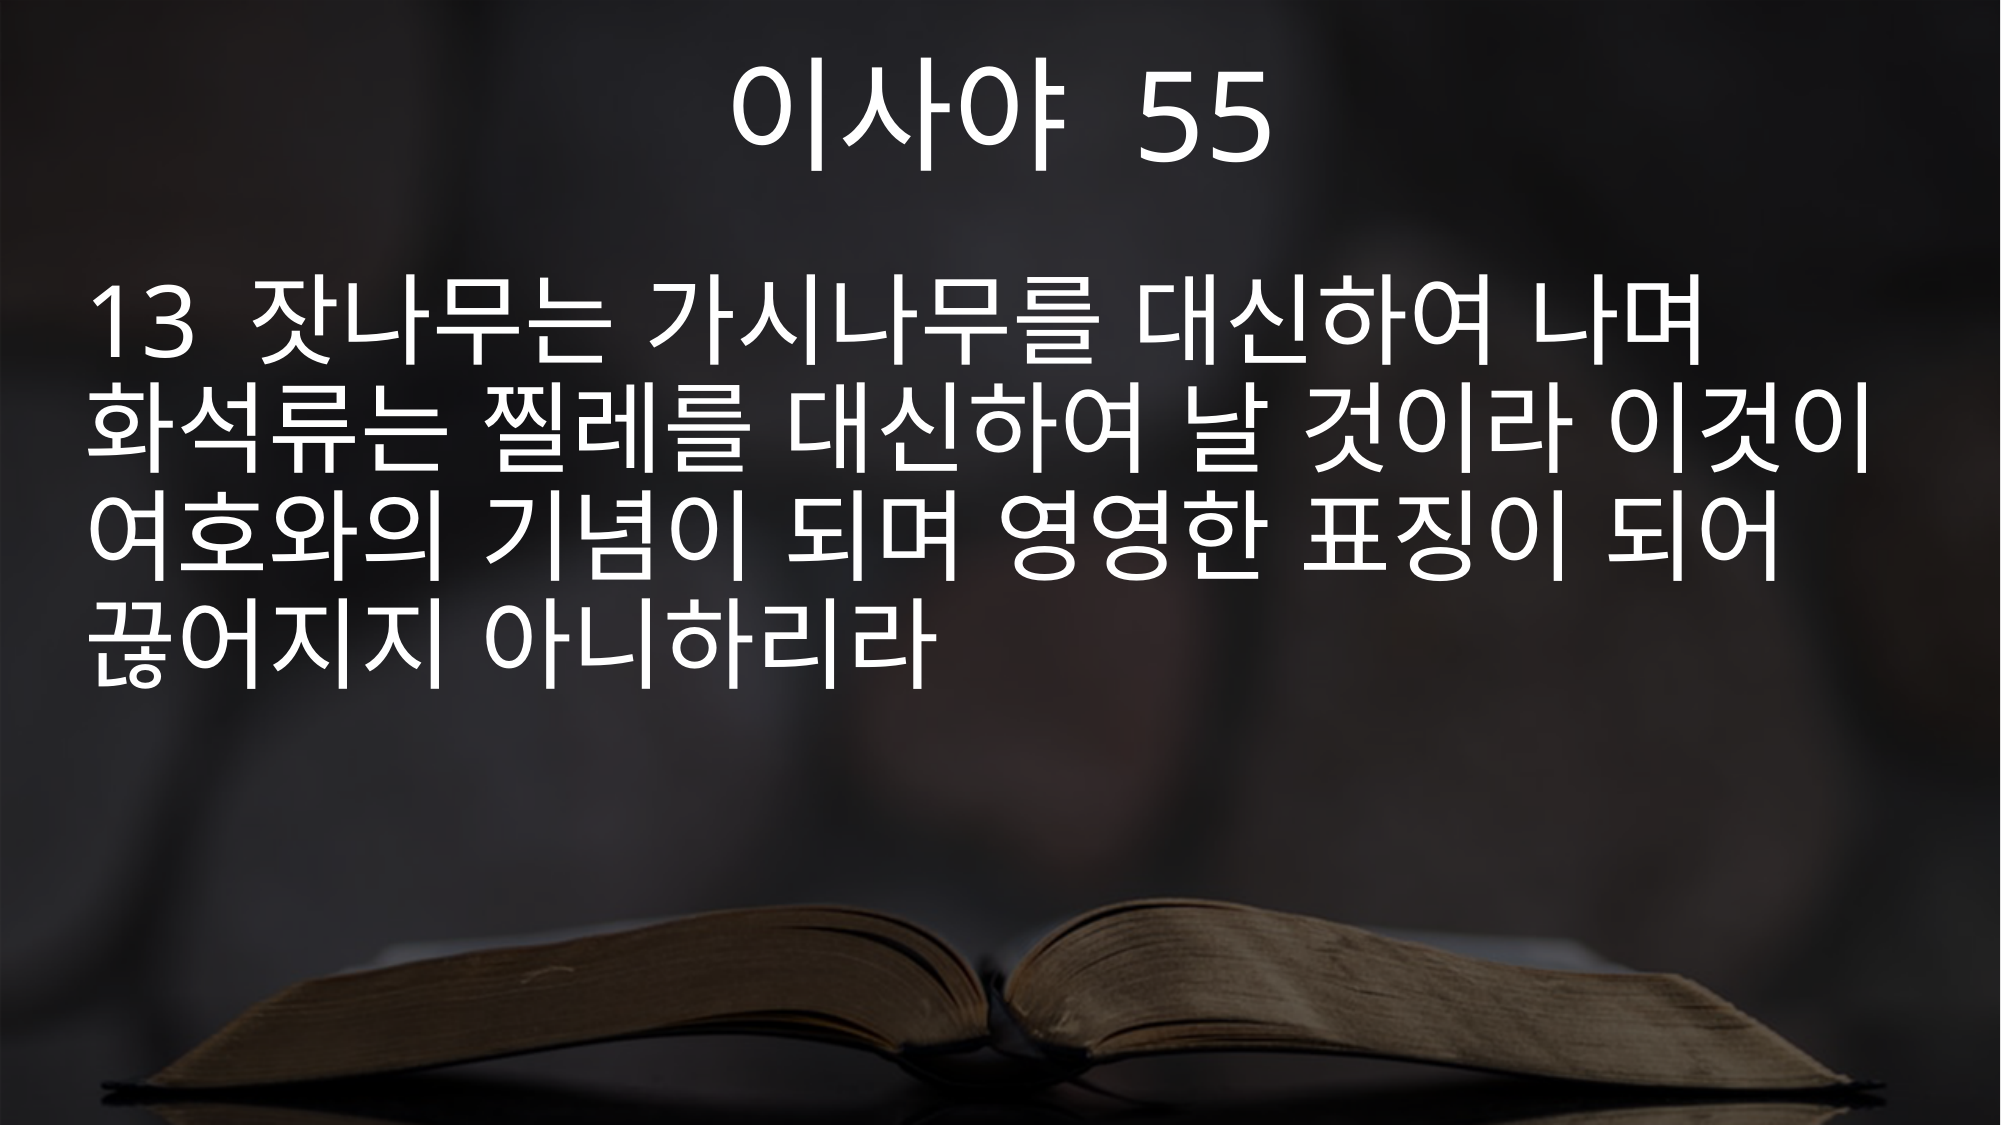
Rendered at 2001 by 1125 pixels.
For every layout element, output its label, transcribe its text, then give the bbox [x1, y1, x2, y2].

footer 이사야 55 [0, 32, 2000, 192]
list 13 잣나무는 가시나무를 대신하여 나며 화석류는 찔레를 대신하여 날 것이라 이것이 여호와의 기념이 되며 영영한 표징이 되어 끊어지지 아니하리라 [69, 263, 1953, 423]
picture [0, 0, 2001, 1125]
